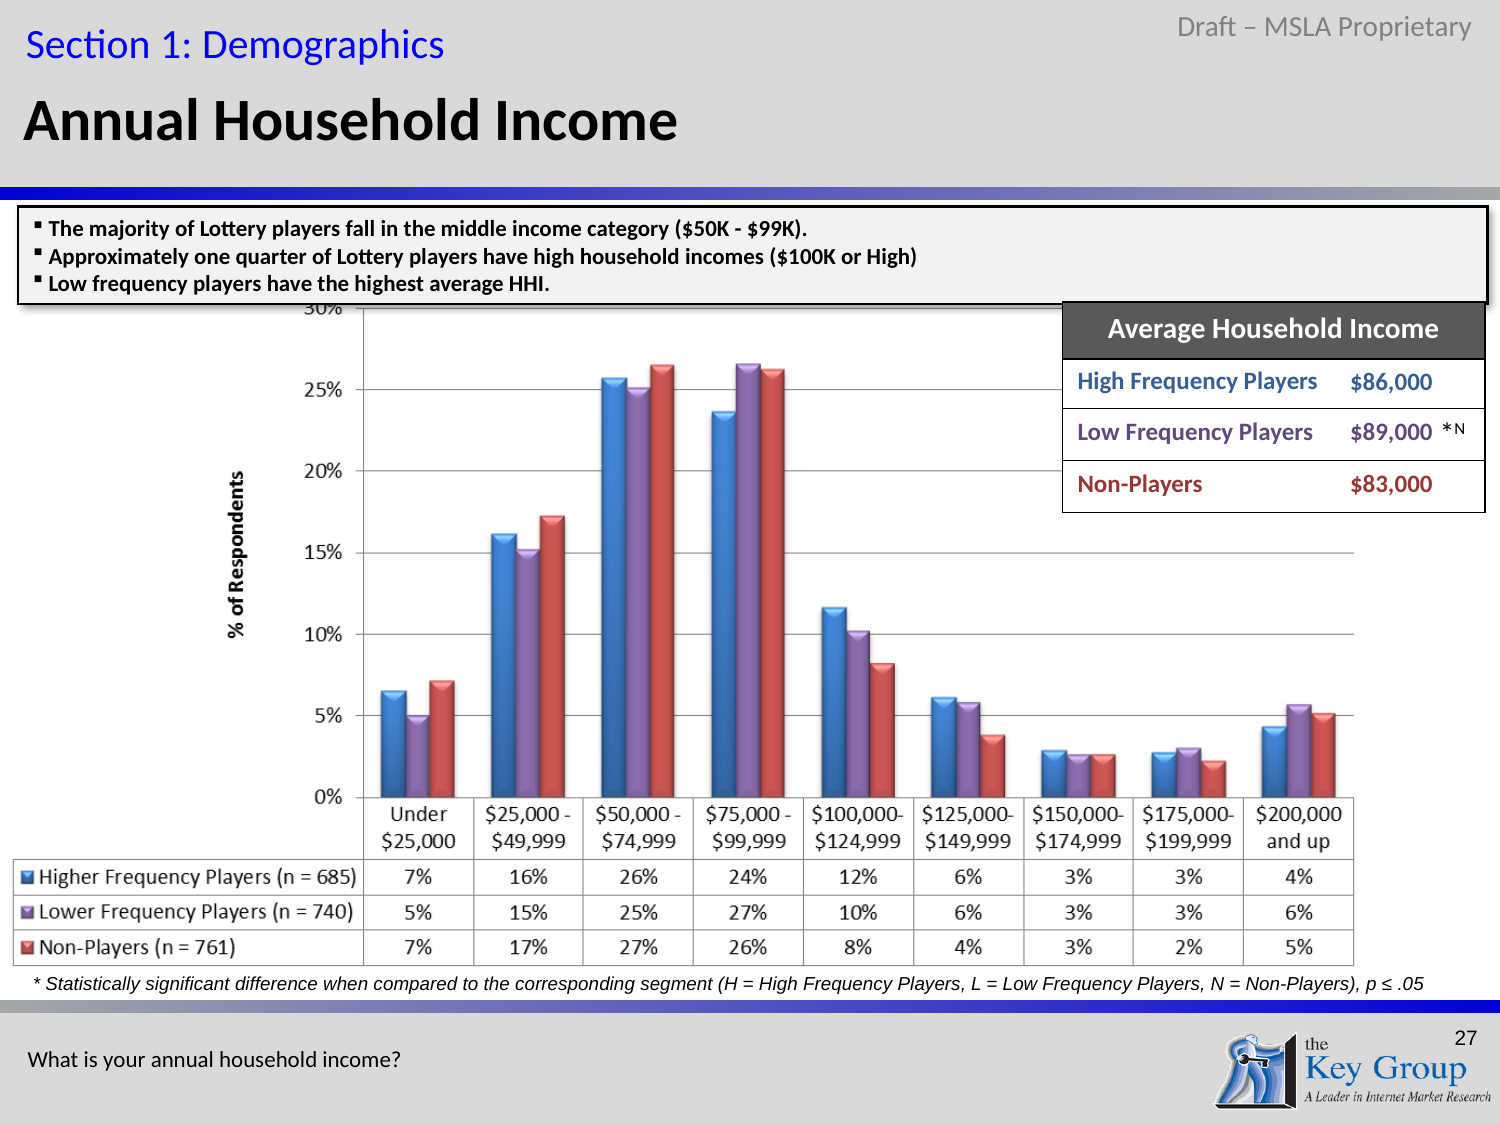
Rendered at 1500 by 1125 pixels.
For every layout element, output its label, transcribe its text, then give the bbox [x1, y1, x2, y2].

table_cell $89,000 [1382, 409, 1484, 460]
list Section 1: Demographics [10, 9, 1500, 72]
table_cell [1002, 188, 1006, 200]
picture [1212, 1017, 1500, 1111]
table_header Average Household Income [1382, 303, 1484, 358]
text_box *N [1425, 406, 1500, 457]
table_cell $83,000 [1382, 461, 1484, 512]
picture [0, 283, 1378, 977]
list What is your annual household income? [12, 1037, 1188, 1086]
text_box * Statistically significant difference when compared to the corresponding segment (H = High Frequency Players, L = Low Frequency Players, N = Non-Players), p ≤ .05 [0, 964, 1438, 1025]
table_cell 47% [920, 188, 925, 200]
text_box Draft – MSLA Proprietary [1162, 0, 1500, 50]
table_cell $86,000 [1382, 360, 1484, 408]
list Annual Household Income [8, 72, 1500, 161]
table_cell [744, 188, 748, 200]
text_box The majority of Lottery players fall in the middle income category ($50K - $99K). Approximately one quarter of Lottery players have high household incomes ($100K or High) Low frequency players have the highest average HHI. [18, 206, 1488, 304]
